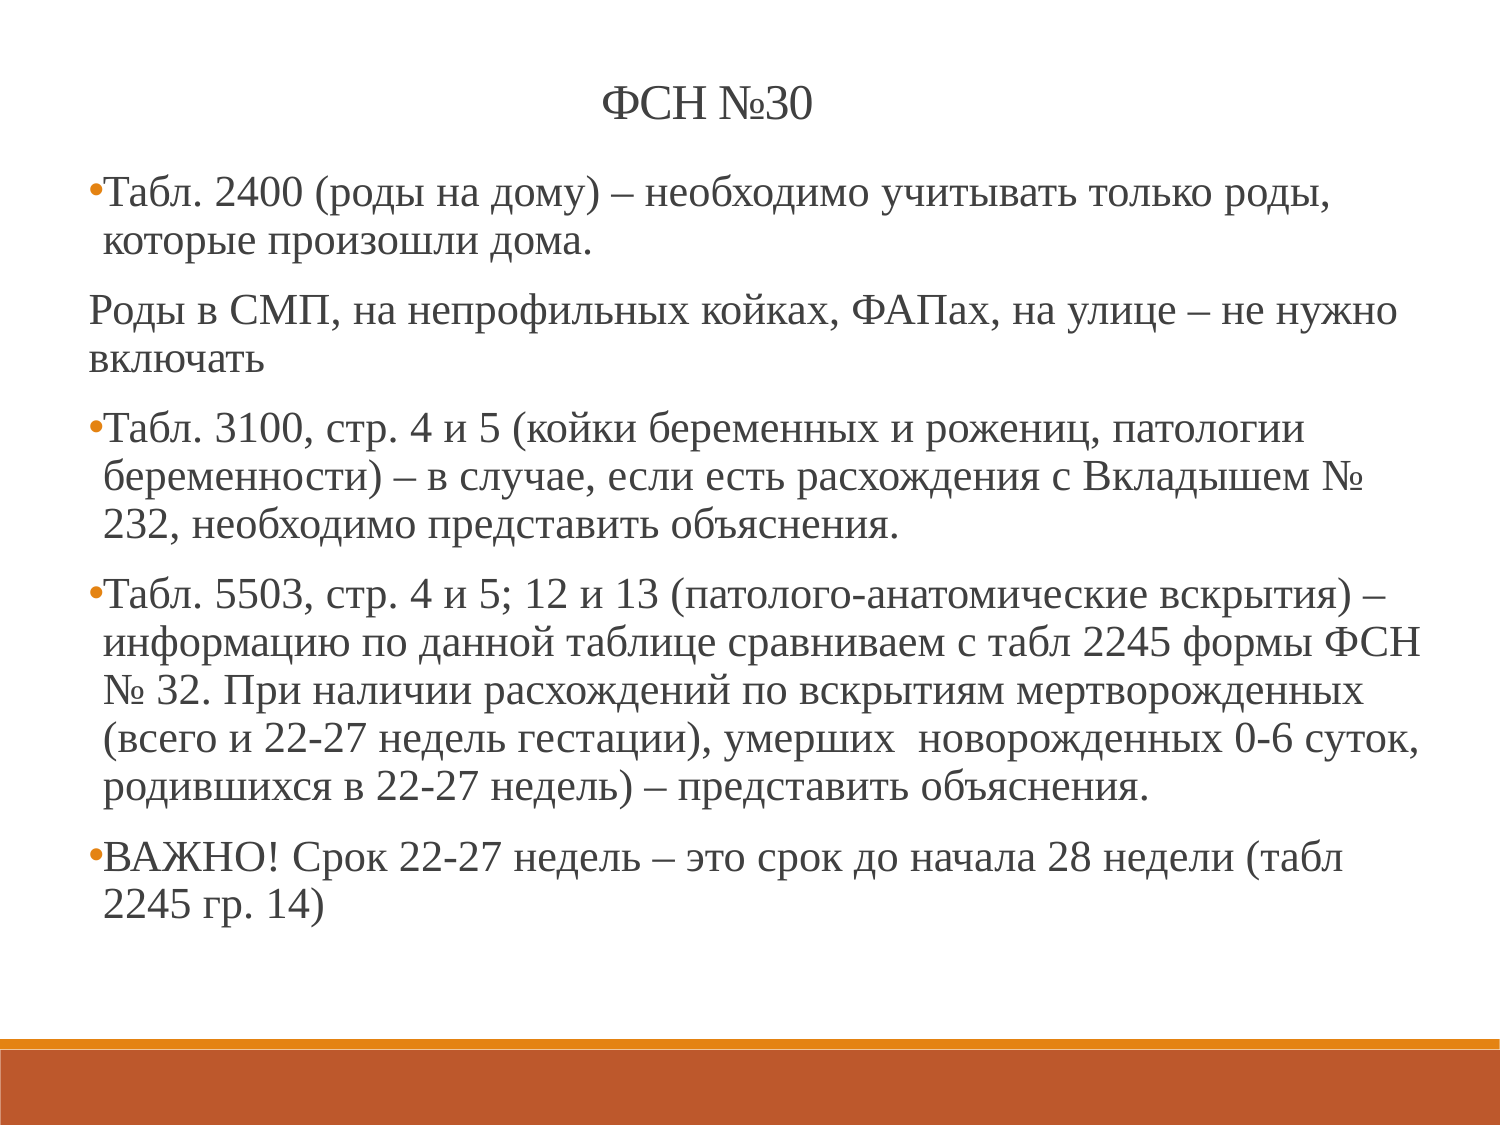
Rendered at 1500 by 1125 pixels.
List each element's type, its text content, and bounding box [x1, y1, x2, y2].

title ФСН №30 [64, 70, 1350, 138]
list Табл. 2400 (роды на дому) – необходимо учитывать только роды, которые произошли дома. Роды в СМП, на непрофильных койках, ФАПах, на улице – не нужно включать Табл. 3100, стр. 4 и 5 (койки беременных и рожениц, патологии беременности) – в случае, если есть расхождения с Вкладышем № 232, необходимо представить объяснения. Табл. 5503, стр. 4 и 5; 12 и 13 (патолого-анатомические вскрытия) – информацию по данной таблице сравниваем с табл 2245 формы ФСН № 32. При наличии расхождений по вскрытиям мертворожденных (всего и 22-27 недель гестации), умерших новорожденных 0-6 суток, родившихся в 22-27 недель) – представить объяснения. ВАЖНО! Срок 22-27 недель – это срок до начала 28 недели (табл 2245 гр. 14) [88, 160, 1436, 976]
